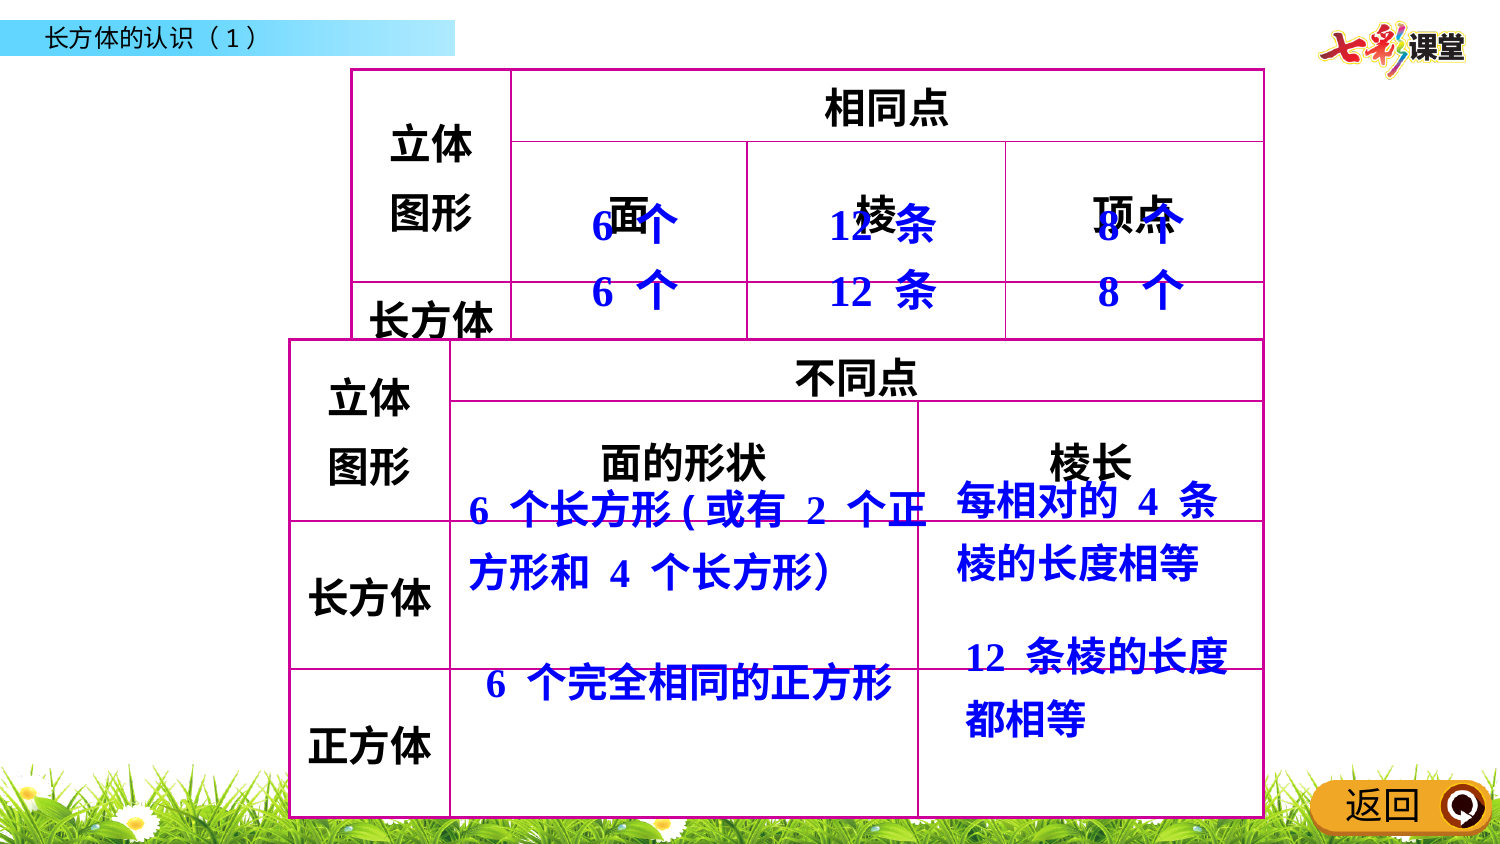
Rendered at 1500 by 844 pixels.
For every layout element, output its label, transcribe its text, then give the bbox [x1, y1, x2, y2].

table_header 立体 图形 [353, 71, 510, 281]
table_header 立体 图形 [291, 341, 449, 520]
table_header 相同点 [512, 71, 1263, 141]
table_cell [919, 522, 1262, 668]
text_box 8 个 [1086, 256, 1200, 321]
text_box 6 个 [580, 256, 705, 321]
table_cell 面的形状 [451, 402, 917, 520]
picture [1316, 20, 1468, 80]
table_cell 面 [512, 142, 746, 281]
table_cell [1006, 283, 1263, 338]
table_header 不同点 [451, 341, 1262, 400]
table_cell 棱长 [919, 402, 1262, 520]
table_cell [512, 283, 746, 338]
table_cell 顶点 [1006, 142, 1263, 281]
table_cell [451, 522, 917, 668]
text_box 8 个 [1086, 190, 1200, 256]
text_box 12 条棱的长度都相等 [953, 610, 1243, 749]
text_box 12 条 [817, 190, 968, 256]
text_box 6 个完全相同的正方形 [474, 641, 963, 712]
table_cell [919, 670, 1262, 816]
table_cell 正方体 [291, 670, 449, 816]
table_cell 长方体 [353, 283, 510, 338]
text_box 6 个 [580, 190, 705, 256]
text_box 6 个长方形(或有 2 个正 方形和 4 个长方形） [457, 463, 942, 602]
picture [0, 764, 1500, 844]
text_box 12 条 [817, 256, 968, 321]
table_cell 棱 [748, 142, 1005, 281]
text_box 每相对的 4 条棱的长度相等 [945, 454, 1238, 593]
table_cell [748, 283, 1005, 338]
table_cell [451, 670, 917, 816]
table_cell 长方体 [291, 522, 449, 668]
